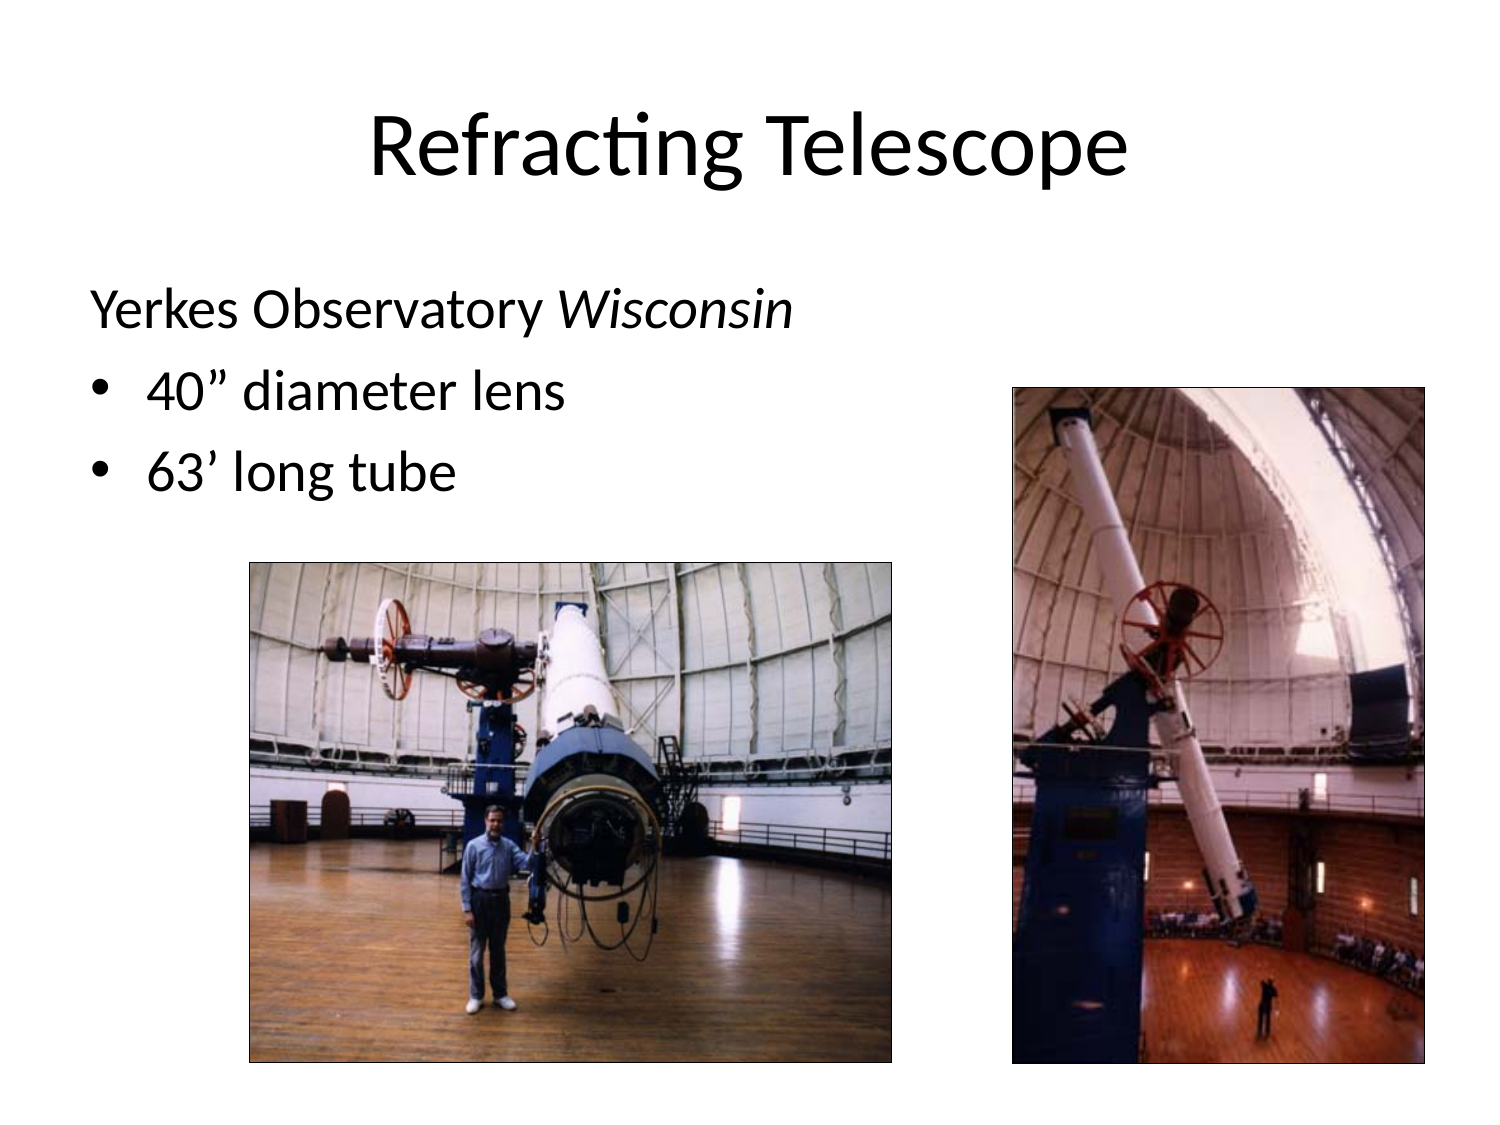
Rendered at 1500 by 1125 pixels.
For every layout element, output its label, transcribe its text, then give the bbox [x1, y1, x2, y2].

title Refracting Telescope [75, 45, 1425, 233]
list Yerkes Observatory Wisconsin 40” diameter lens 63’ long tube [75, 262, 838, 500]
picture [1012, 387, 1426, 1065]
picture [249, 562, 892, 1064]
